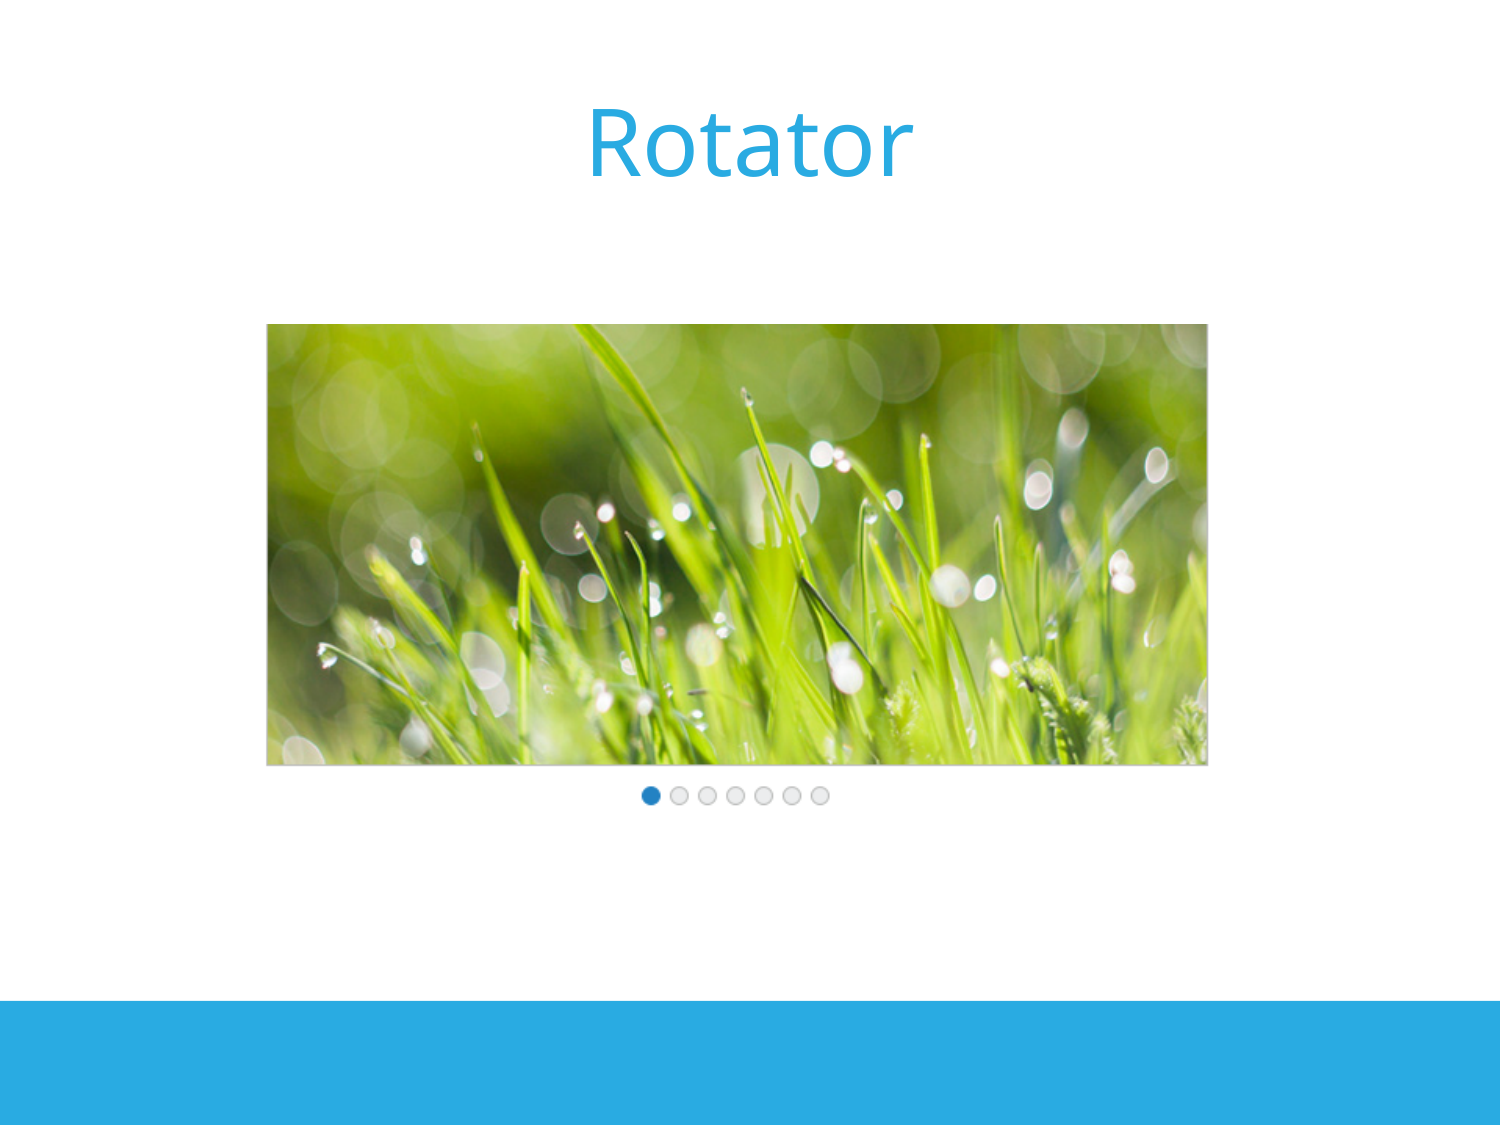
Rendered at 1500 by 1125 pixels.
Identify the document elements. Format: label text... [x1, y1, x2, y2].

title Rotator [75, 45, 1425, 233]
text_box [0, 999, 1500, 1125]
picture [254, 324, 1246, 829]
